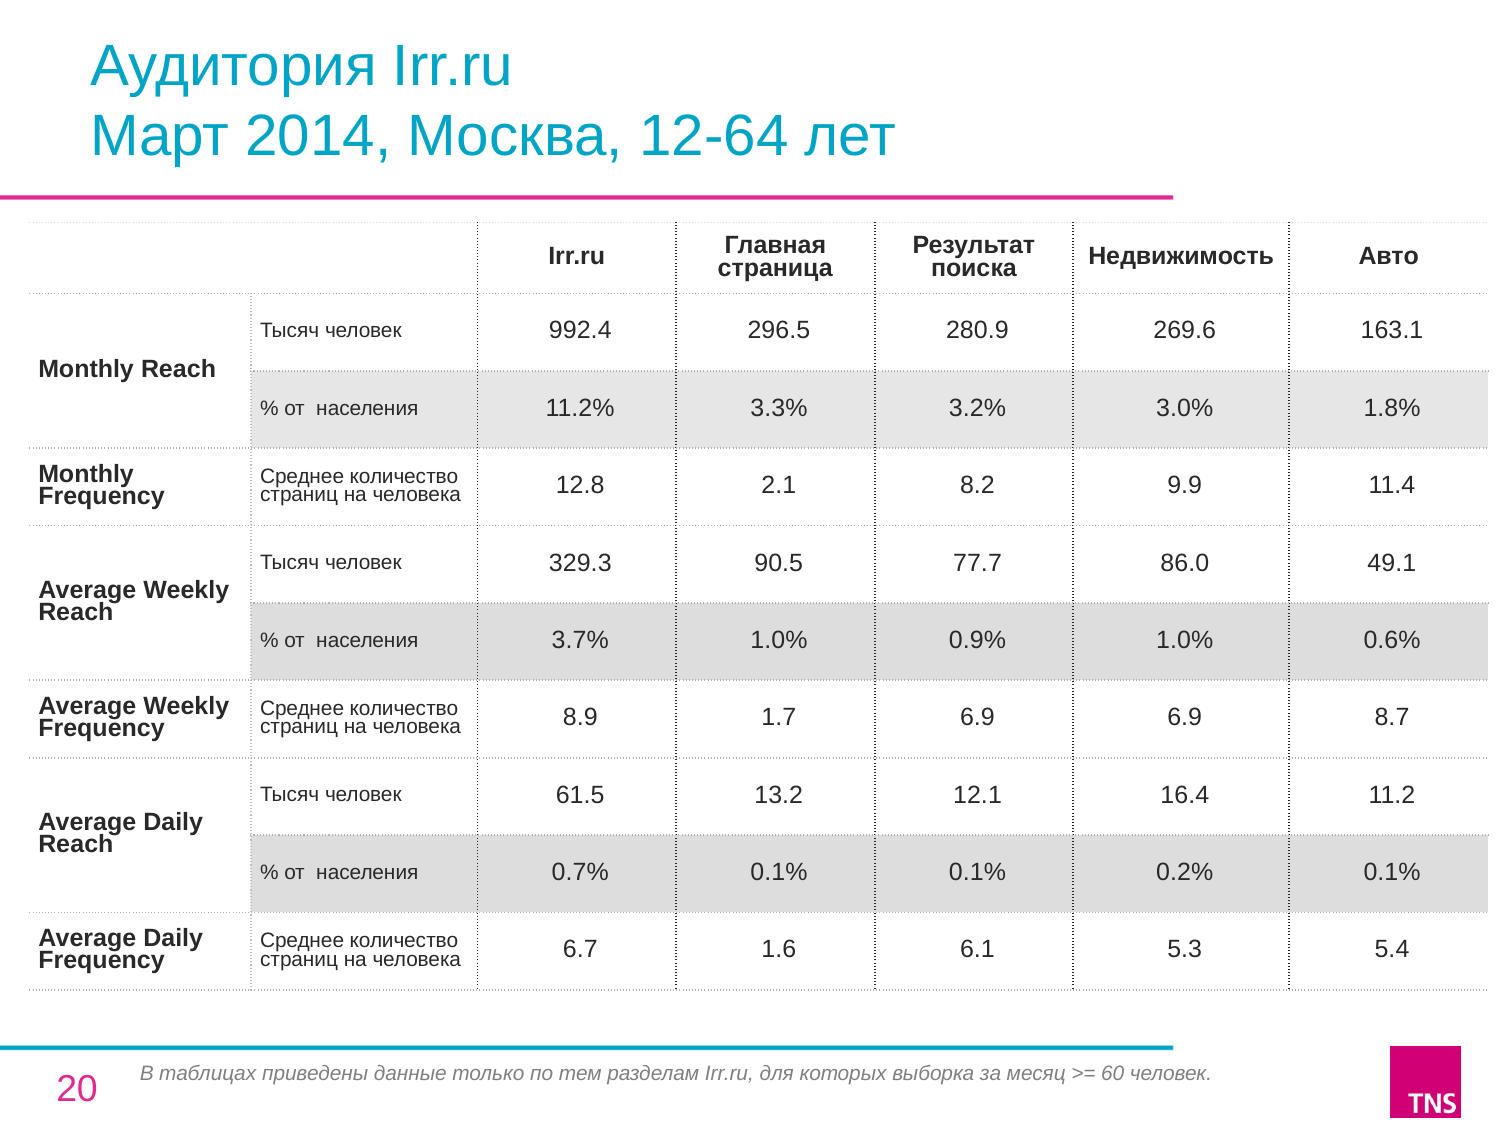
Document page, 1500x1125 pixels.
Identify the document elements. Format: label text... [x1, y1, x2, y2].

table_cell 1.8% [1289, 371, 1488, 448]
table_cell Среднее количество страниц на человека [251, 680, 478, 758]
table_cell 3.3% [676, 371, 875, 448]
table_cell 16.4 [1073, 758, 1289, 835]
table_cell Monthly Frequency [29, 448, 251, 526]
table_cell % от населения [251, 835, 478, 912]
table_cell 269.6 [1073, 294, 1289, 371]
table_cell 86.0 [1073, 526, 1289, 603]
table_header Irr.ru [478, 223, 676, 294]
table_cell Среднее количество страниц на человека [251, 448, 478, 526]
table_cell 1.6 [676, 912, 875, 990]
table_cell 3.0% [1073, 371, 1289, 448]
table_cell 77.7 [875, 526, 1073, 603]
table_cell Среднее количество страниц на человека [251, 912, 478, 990]
table_cell 1.0% [1073, 603, 1289, 680]
table_cell Average Weekly Reach [29, 526, 251, 680]
title Аудитория Irr.ru Март 2014, Москва, 12-64 лет [74, 8, 1476, 187]
picture [0, 0, 1500, 1125]
table_cell 2.1 [676, 448, 875, 526]
table_cell 163.1 [1289, 294, 1488, 371]
table_cell 49.1 [1289, 526, 1488, 603]
table_cell Тысяч человек [251, 526, 478, 603]
table_cell Average Daily Reach [29, 758, 251, 912]
table_cell Average Daily Frequency [29, 912, 251, 990]
table_header Результат поиска [875, 223, 1073, 294]
table_cell 0.7% [478, 835, 676, 912]
table_cell 0.9% [875, 603, 1073, 680]
table_cell 329.3 [478, 526, 676, 603]
table_cell 0.6% [1289, 603, 1488, 680]
table_cell 0.1% [1289, 835, 1488, 912]
table_cell 12.1 [875, 758, 1073, 835]
table_cell 1.0% [676, 603, 875, 680]
table_cell 13.2 [676, 758, 875, 835]
table_cell 61.5 [478, 758, 676, 835]
table_cell Тысяч человек [251, 758, 478, 835]
table_cell 280.9 [875, 294, 1073, 371]
table_cell 12.8 [478, 448, 676, 526]
table_cell 0.1% [875, 835, 1073, 912]
slide_number 20 [40, 1055, 392, 1125]
table_cell 11.2 [1289, 758, 1488, 835]
table_cell 3.7% [478, 603, 676, 680]
table_cell 8.7 [1289, 680, 1488, 758]
text_box В таблицах приведены данные только по тем разделам Irr.ru, для которых выборка за месяц >= 60 человек. [124, 1052, 1463, 1092]
table_cell 6.9 [875, 680, 1073, 758]
table_cell 296.5 [676, 294, 875, 371]
table_cell 11.2% [478, 371, 676, 448]
table_cell 3.2% [875, 371, 1073, 448]
table_cell 90.5 [676, 526, 875, 603]
table_cell 5.4 [1289, 912, 1488, 990]
table_cell Monthly Reach [29, 294, 251, 448]
table_cell % от населения [251, 603, 478, 680]
table_cell 11.4 [1289, 448, 1488, 526]
table_header Главная страница [676, 223, 875, 294]
table_cell 5.3 [1073, 912, 1289, 990]
table_cell 1.7 [676, 680, 875, 758]
table_cell % от населения [251, 371, 478, 448]
table_cell 6.9 [1073, 680, 1289, 758]
table_cell Тысяч человек [251, 294, 478, 371]
table_cell 6.7 [478, 912, 676, 990]
table_cell 9.9 [1073, 448, 1289, 526]
table_cell 8.2 [875, 448, 1073, 526]
table_cell 6.1 [875, 912, 1073, 990]
table_header [29, 223, 478, 294]
table_cell 0.2% [1073, 835, 1289, 912]
table_cell 0.1% [676, 835, 875, 912]
table_header Недвижимость [1073, 223, 1289, 294]
table_cell Average Weekly Frequency [29, 680, 251, 758]
table_header Авто [1289, 223, 1488, 294]
table_cell 8.9 [478, 680, 676, 758]
table_cell 992.4 [478, 294, 676, 371]
